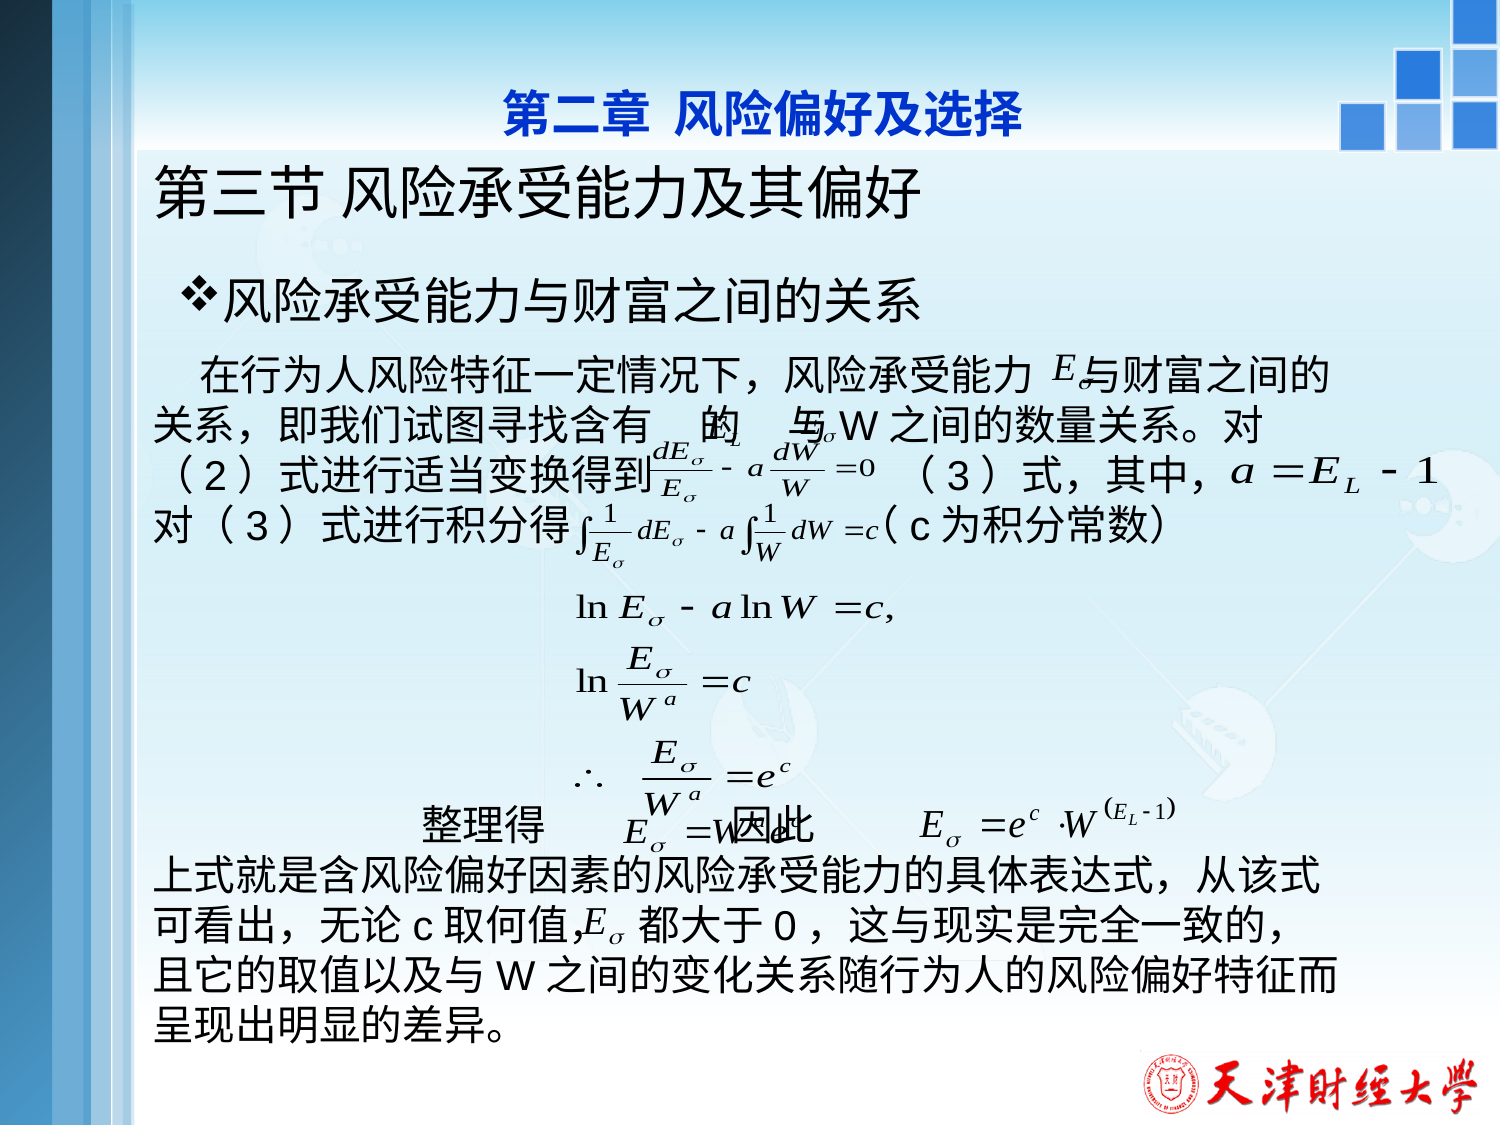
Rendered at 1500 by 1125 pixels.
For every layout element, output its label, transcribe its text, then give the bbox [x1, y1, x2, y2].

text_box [1222, 443, 1443, 501]
picture [1131, 1049, 1500, 1119]
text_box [701, 404, 749, 432]
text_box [565, 495, 884, 575]
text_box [569, 585, 904, 823]
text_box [912, 794, 1180, 858]
text_box 第二章 风险偏好及选择 [137, 74, 1388, 150]
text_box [574, 894, 633, 955]
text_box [615, 805, 809, 862]
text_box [644, 434, 881, 494]
title 第三节 风险承受能力及其偏好 [137, 150, 1125, 232]
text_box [1045, 341, 1102, 400]
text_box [794, 401, 843, 432]
picture [132, 150, 1500, 965]
text_box 在行为人风险特征一定情况下，风险承受能力 与财富之间的关系，即我们试图寻找含有 的 与W之间的数量关系。对（2）式进行适当变换得到 （3）式，其中， 对（3）式进行积分得 （c为积分常数） 整理得 因此 上式就是含风险偏好因素的风险承受能力的具体表达式，从该式可看出，无论c取何值， 都大于0，这与现实是完全一致的，且它的取值以及与W之间的变化关系随行为人的风险偏好特征而呈现出明显的差异。 [137, 341, 1354, 1057]
text_box 风险承受能力与财富之间的关系 [162, 262, 1176, 338]
